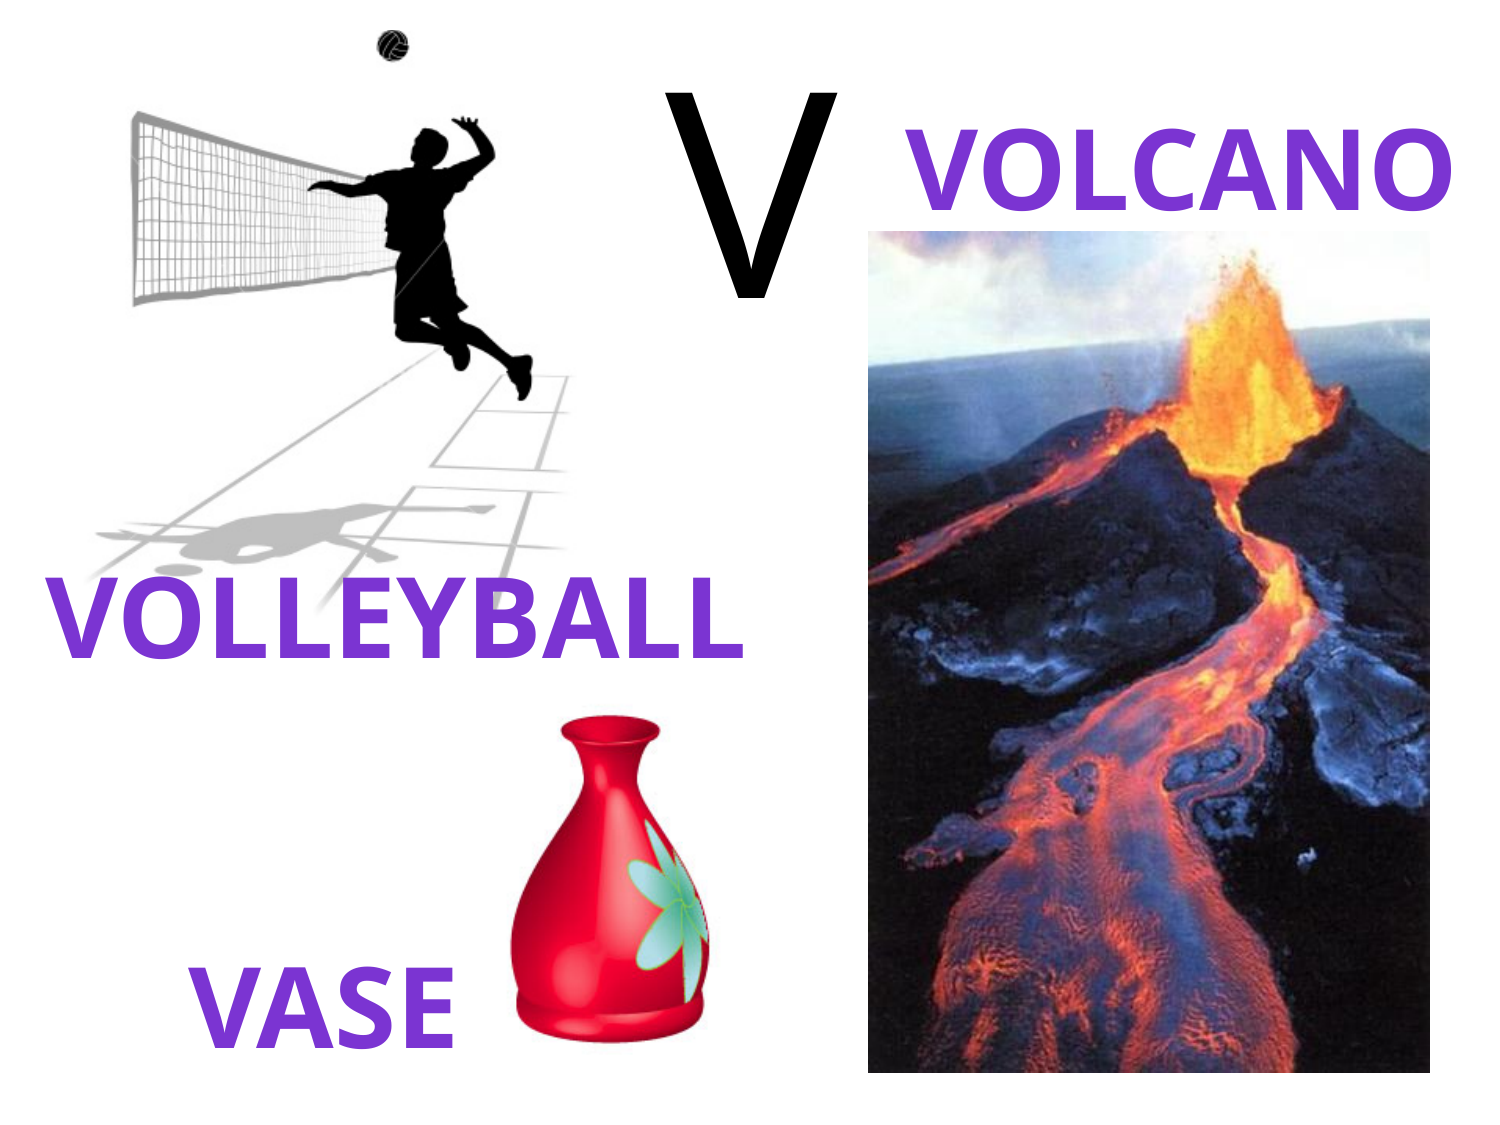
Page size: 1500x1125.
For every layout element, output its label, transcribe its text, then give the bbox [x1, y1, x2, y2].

picture [407, 692, 816, 1059]
text_box Volleyball [29, 538, 762, 689]
picture [867, 231, 1430, 1073]
text_box volcano [890, 89, 1474, 240]
title V [581, 90, 890, 278]
picture [76, 30, 577, 625]
text_box Vase [173, 928, 475, 1079]
